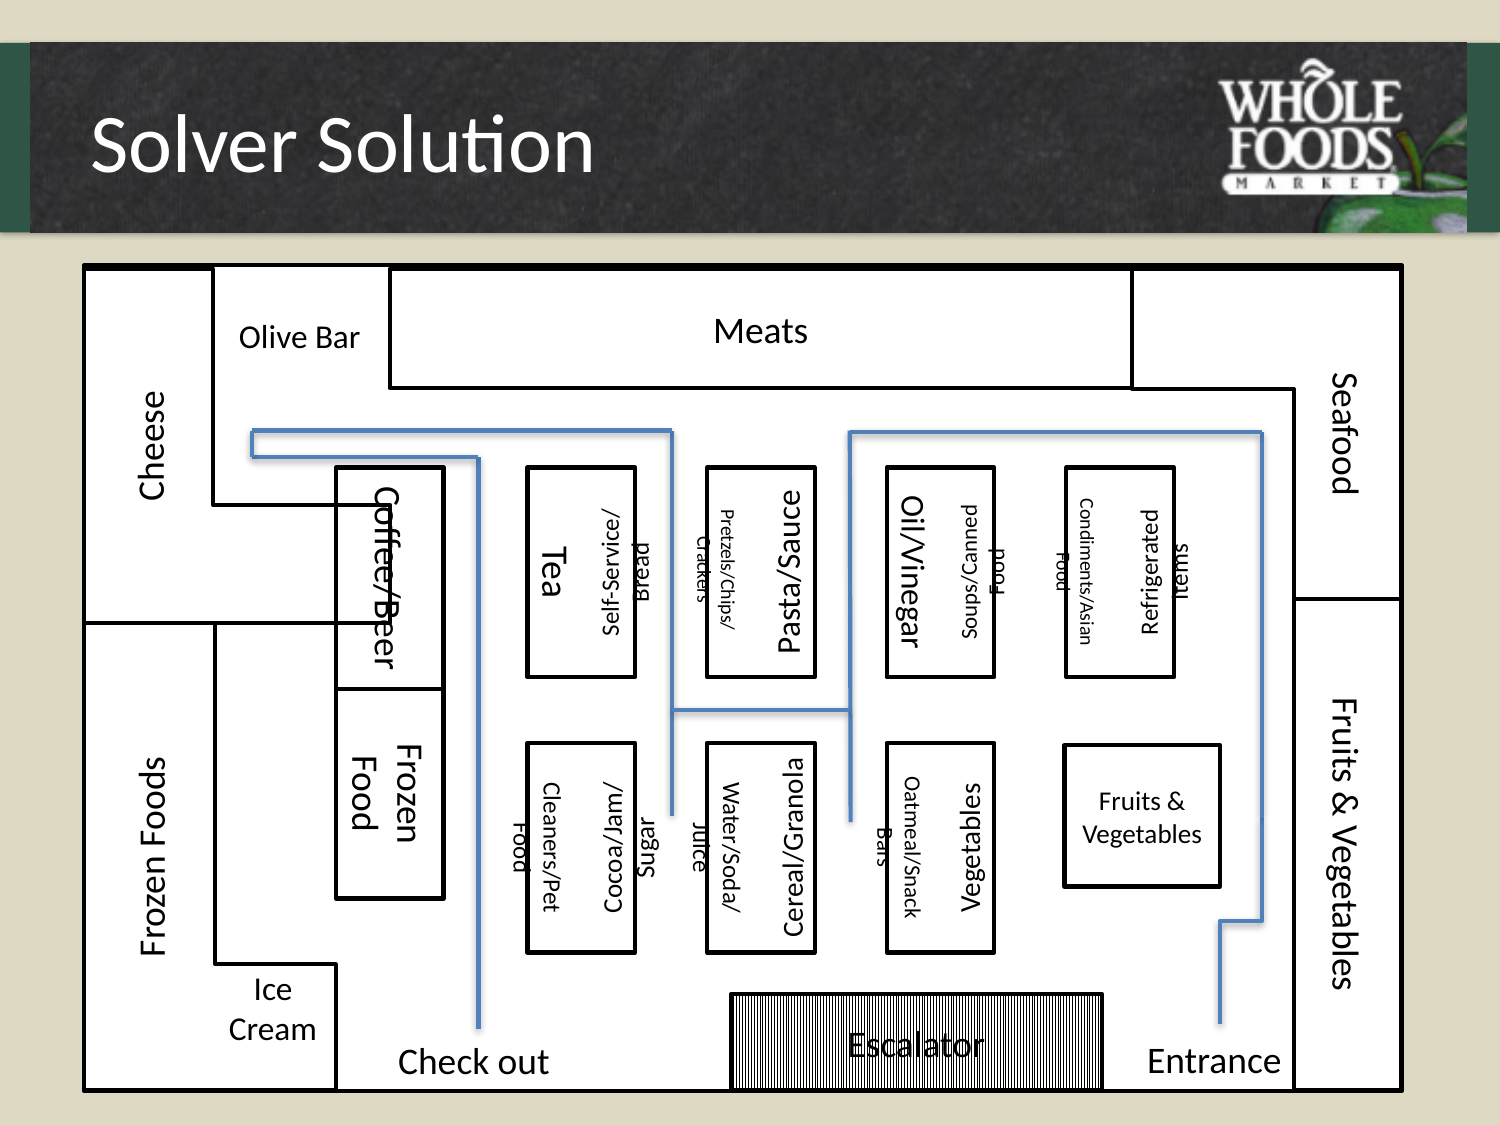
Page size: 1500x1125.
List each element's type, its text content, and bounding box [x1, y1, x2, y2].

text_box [84, 264, 1402, 1092]
picture [30, 42, 1467, 233]
title Solver Solution [75, 45, 1425, 233]
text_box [1137, 899, 1345, 942]
